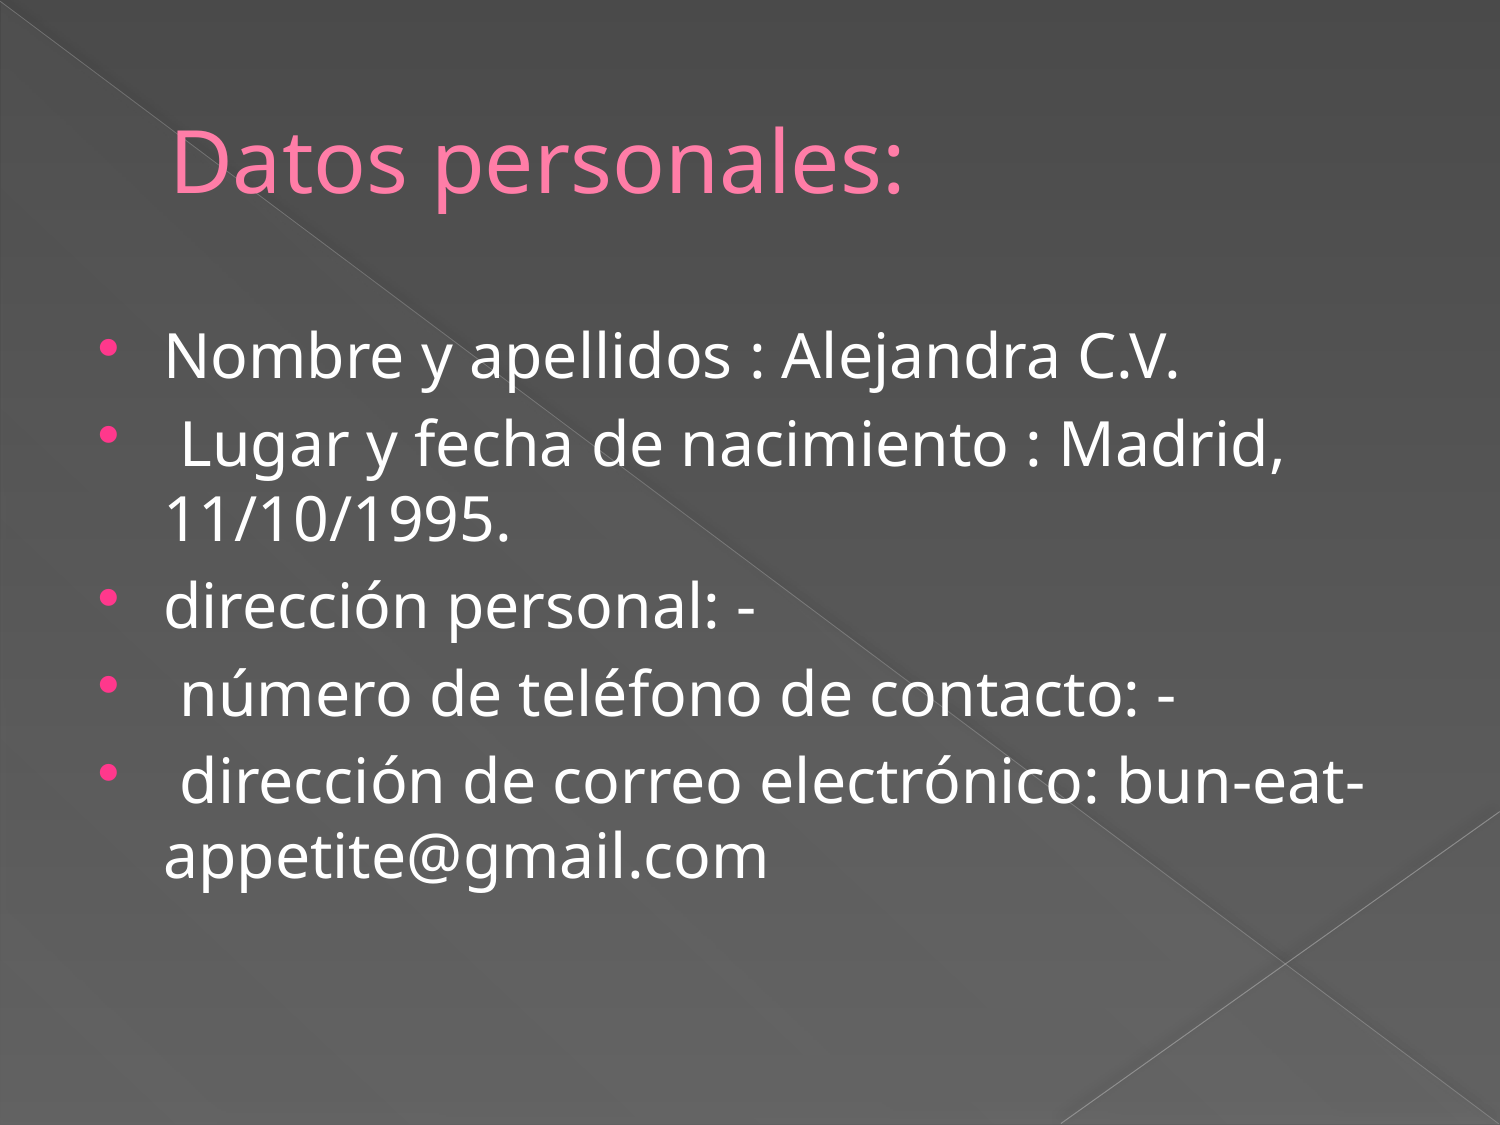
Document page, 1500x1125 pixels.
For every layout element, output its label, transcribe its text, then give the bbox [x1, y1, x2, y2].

list Nombre y apellidos : Alejandra C.V. Lugar y fecha de nacimiento : Madrid, 11/10/1995. dirección personal: - número de teléfono de contacto: - dirección de correo electrónico: bun-eat-appetite@gmail.com [75, 308, 1425, 1059]
title Datos personales: [75, 43, 1425, 274]
